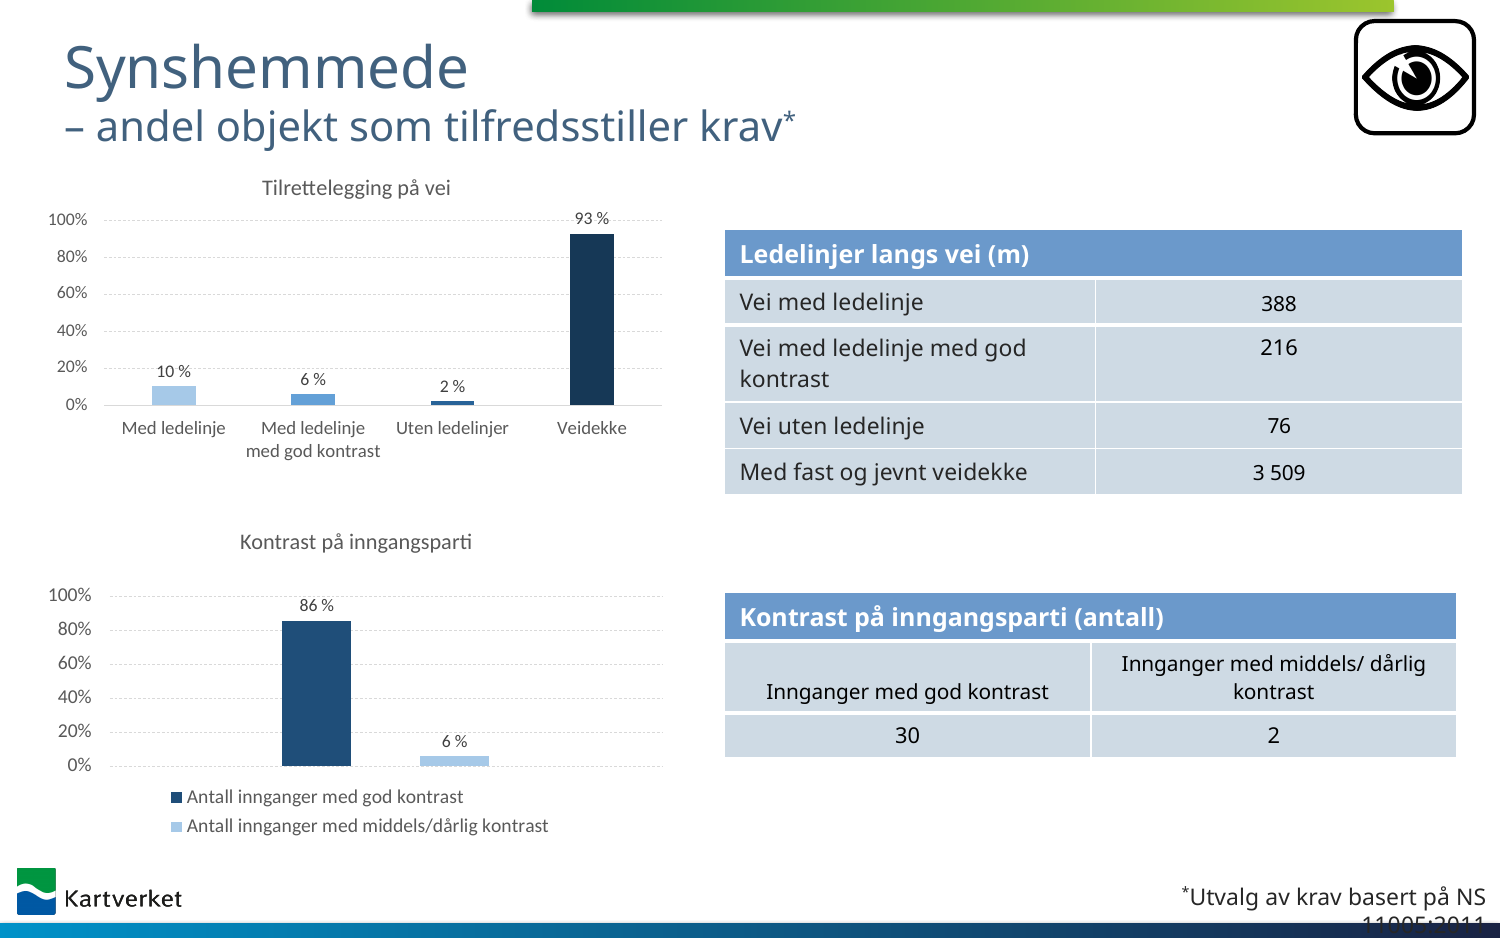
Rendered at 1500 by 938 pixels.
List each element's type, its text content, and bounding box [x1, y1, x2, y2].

table_cell Med fast og jevnt veidekke [725, 449, 1095, 494]
text_box *Utvalg av krav basert på NS 11005:2011 [1068, 873, 1500, 938]
table_header Kontrast på inngangsparti (antall) [725, 593, 1456, 639]
table_cell 30 [725, 715, 1090, 757]
table_cell 388 [1096, 280, 1462, 323]
table_cell Innganger med middels/ dårlig kontrast [1092, 643, 1456, 711]
table_cell Vei uten ledelinje [725, 403, 1095, 448]
table_cell Vei med ledelinje [725, 280, 1095, 323]
table_cell 216 [1096, 327, 1462, 401]
table_cell 2 [1092, 715, 1456, 757]
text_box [1355, 20, 1475, 134]
table_cell Vei med ledelinje med god kontrast [725, 327, 1095, 401]
table_cell 3 509 [1096, 449, 1462, 494]
picture [41, 166, 673, 492]
picture [41, 520, 673, 846]
text_box Synshemmede – andel objekt som tilfredsstiller krav* [49, 24, 1431, 158]
table_header Ledelinjer langs vei (m) [725, 230, 1462, 276]
table_cell 76 [1096, 403, 1462, 448]
table_cell Innganger med god kontrast [725, 643, 1090, 711]
